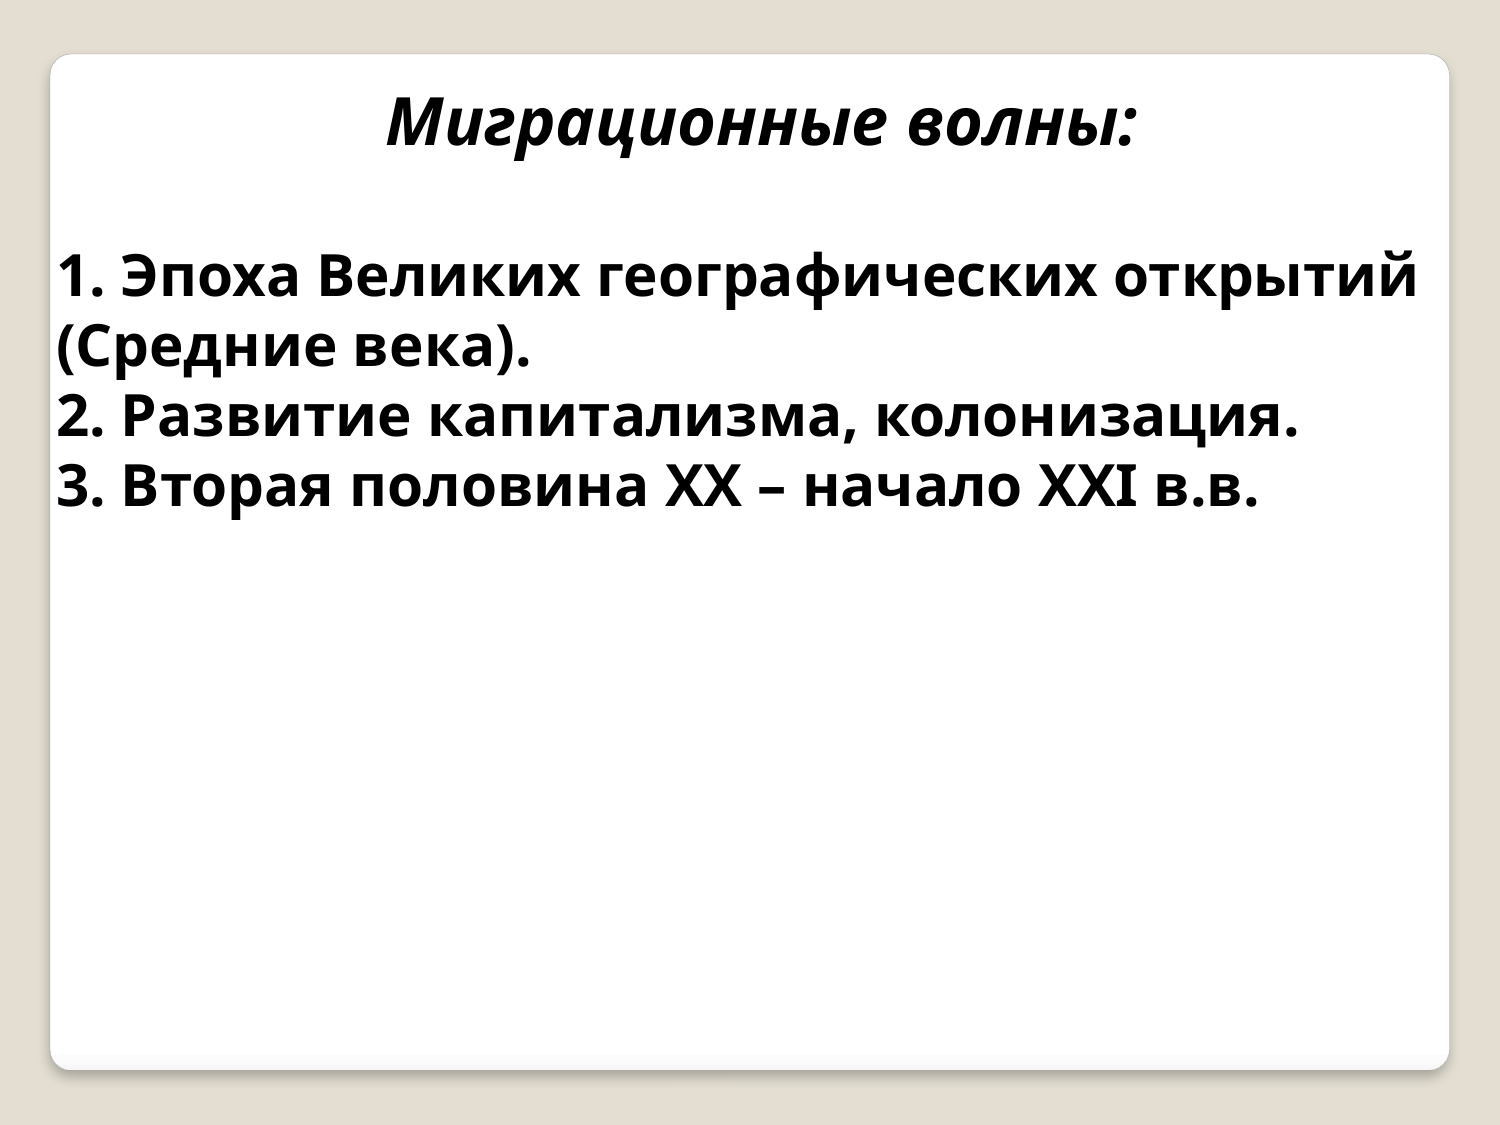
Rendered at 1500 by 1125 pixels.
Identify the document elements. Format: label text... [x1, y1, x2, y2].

text_box Миграционные волны: 1. Эпоха Великих географических открытий (Средние века). 2. Развитие капитализма, колонизация. 3. Вторая половина XX – начало XXI в.в. [41, 71, 1483, 526]
